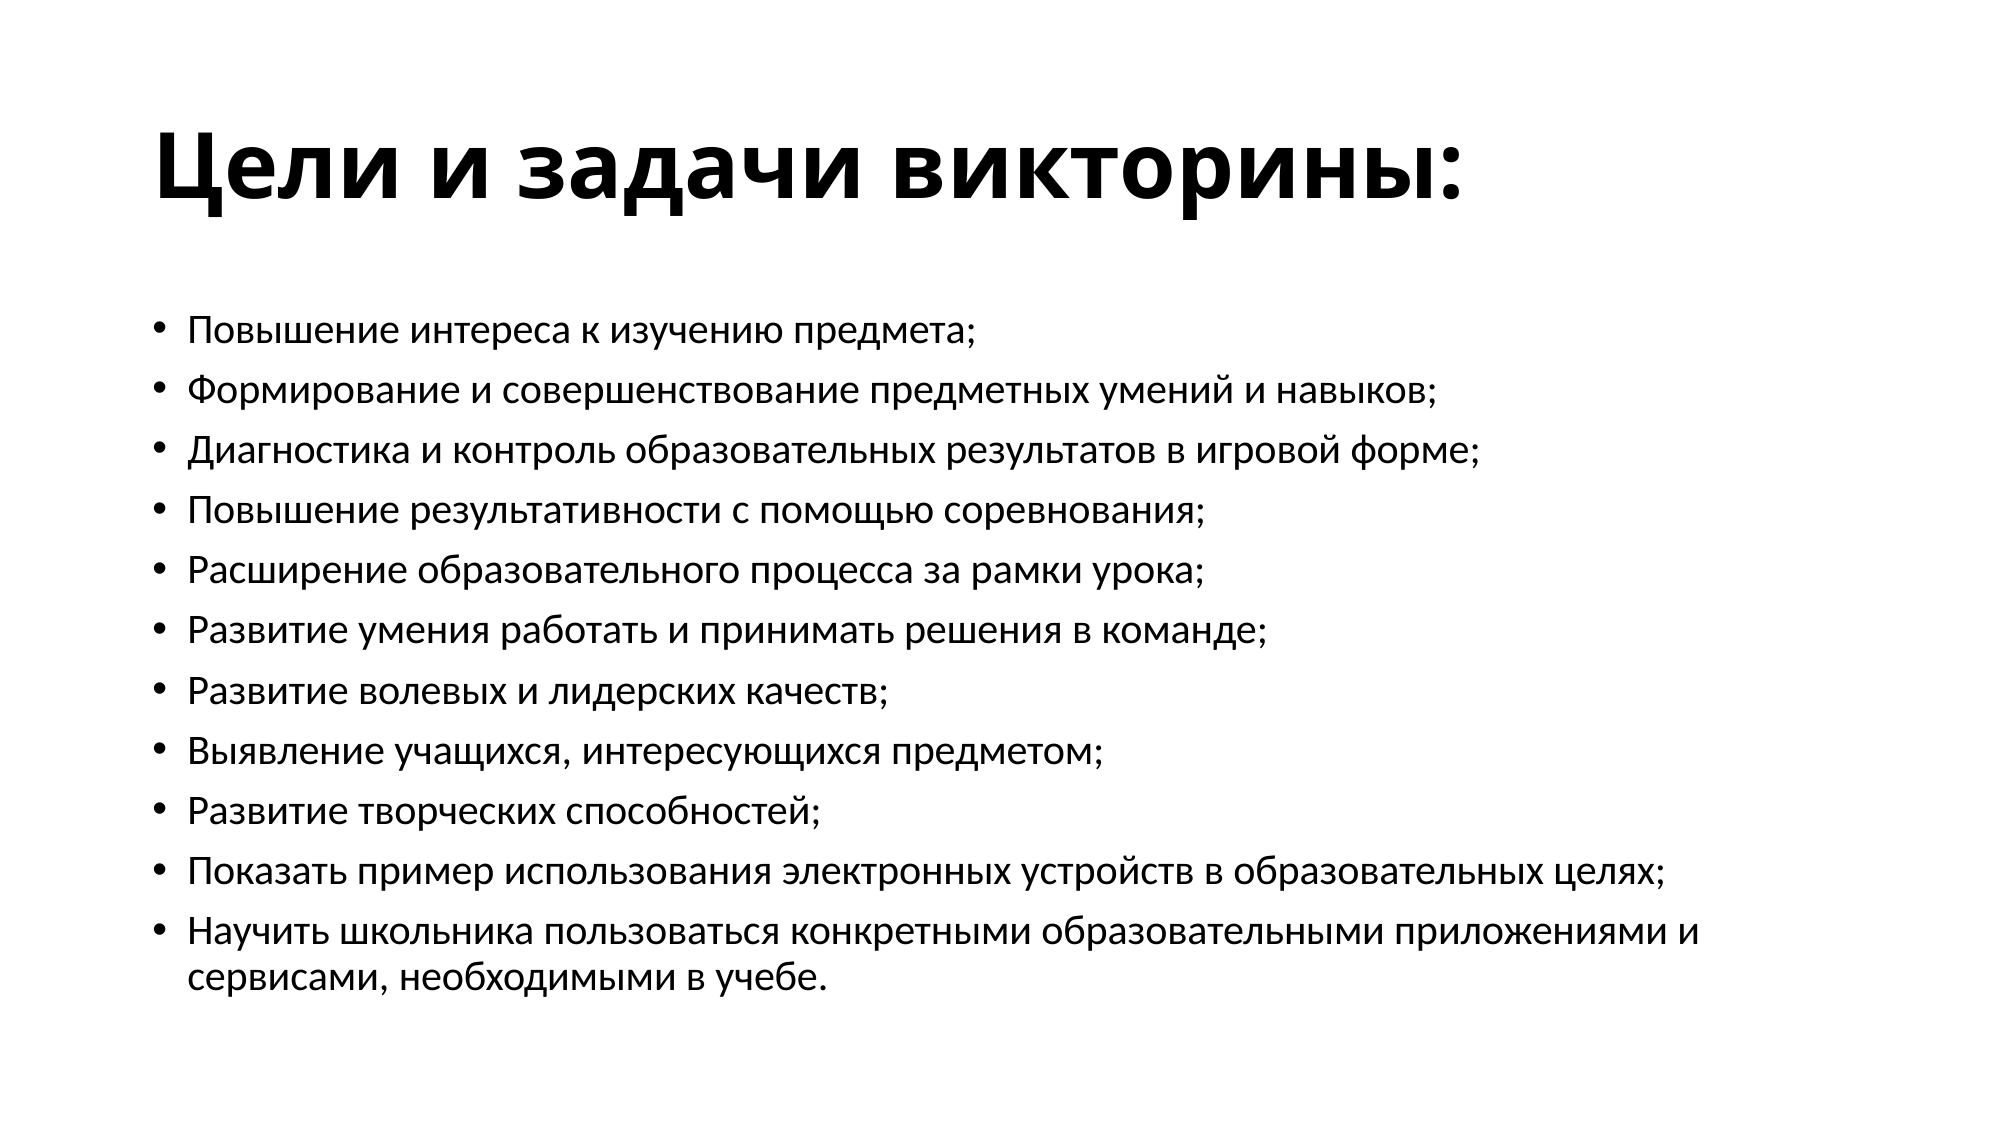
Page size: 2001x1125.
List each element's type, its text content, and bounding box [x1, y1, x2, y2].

title Цели и задачи викторины: [137, 59, 1863, 278]
list Повышение интереса к изучению предмета; Формирование и совершенствование предметных умений и навыков; Диагностика и контроль образовательных результатов в игровой форме; Повышение результативности с помощью соревнования; Расширение образовательного процесса за рамки урока; Развитие умения работать и принимать решения в команде; Развитие волевых и лидерских качеств; Выявление учащихся, интересующихся предметом; Развитие творческих способностей; Показать пример использования электронных устройств в образовательных целях; Научить школьника пользоваться конкретными образовательными приложениями и сервисами, необходимыми в учебе. [137, 299, 1863, 1014]
